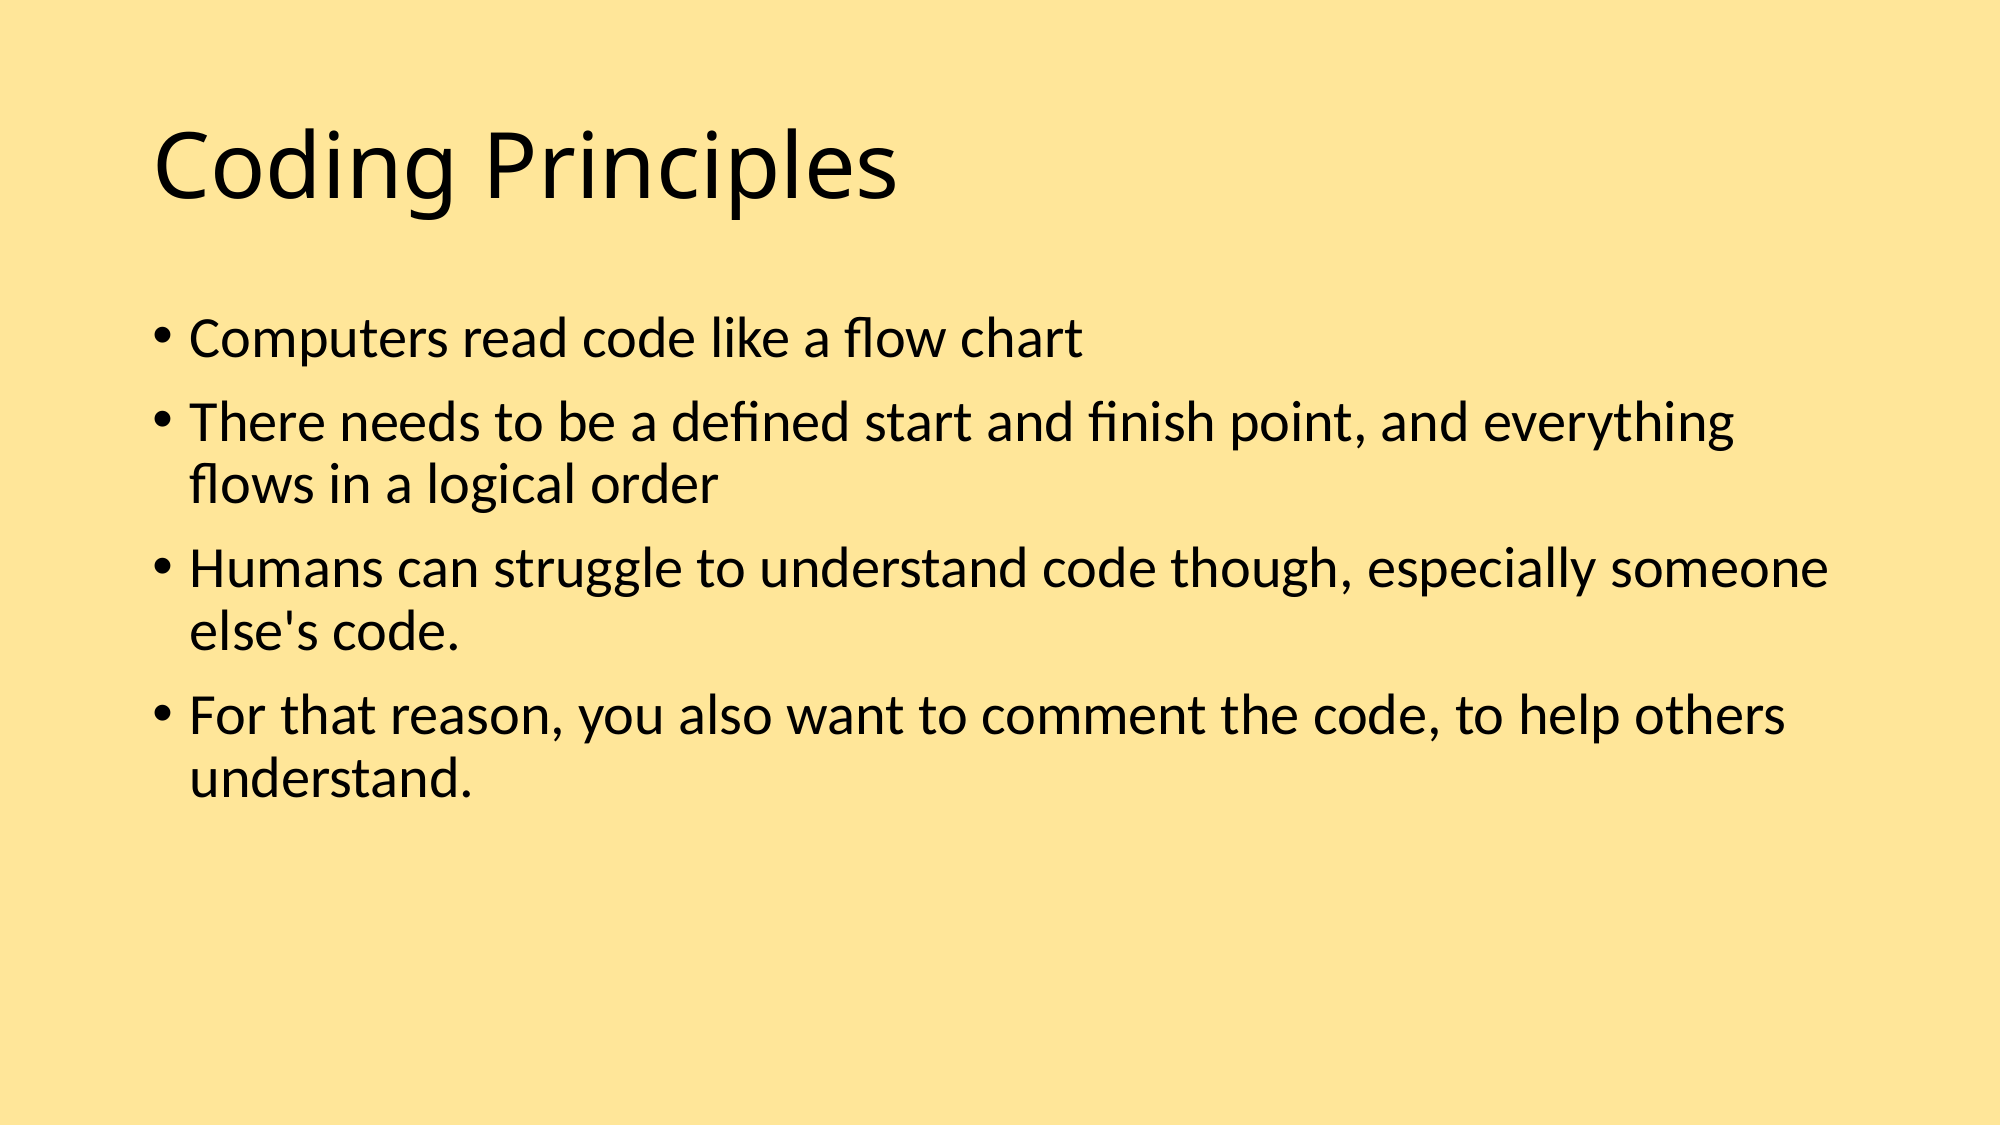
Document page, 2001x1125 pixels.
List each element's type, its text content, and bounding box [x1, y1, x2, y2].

title Coding Principles [137, 59, 1863, 278]
list Computers read code like a flow chart There needs to be a defined start and finish point, and everything flows in a logical order Humans can struggle to understand code though, especially someone else's code. For that reason, you also want to comment the code, to help others understand. [137, 299, 1863, 1014]
